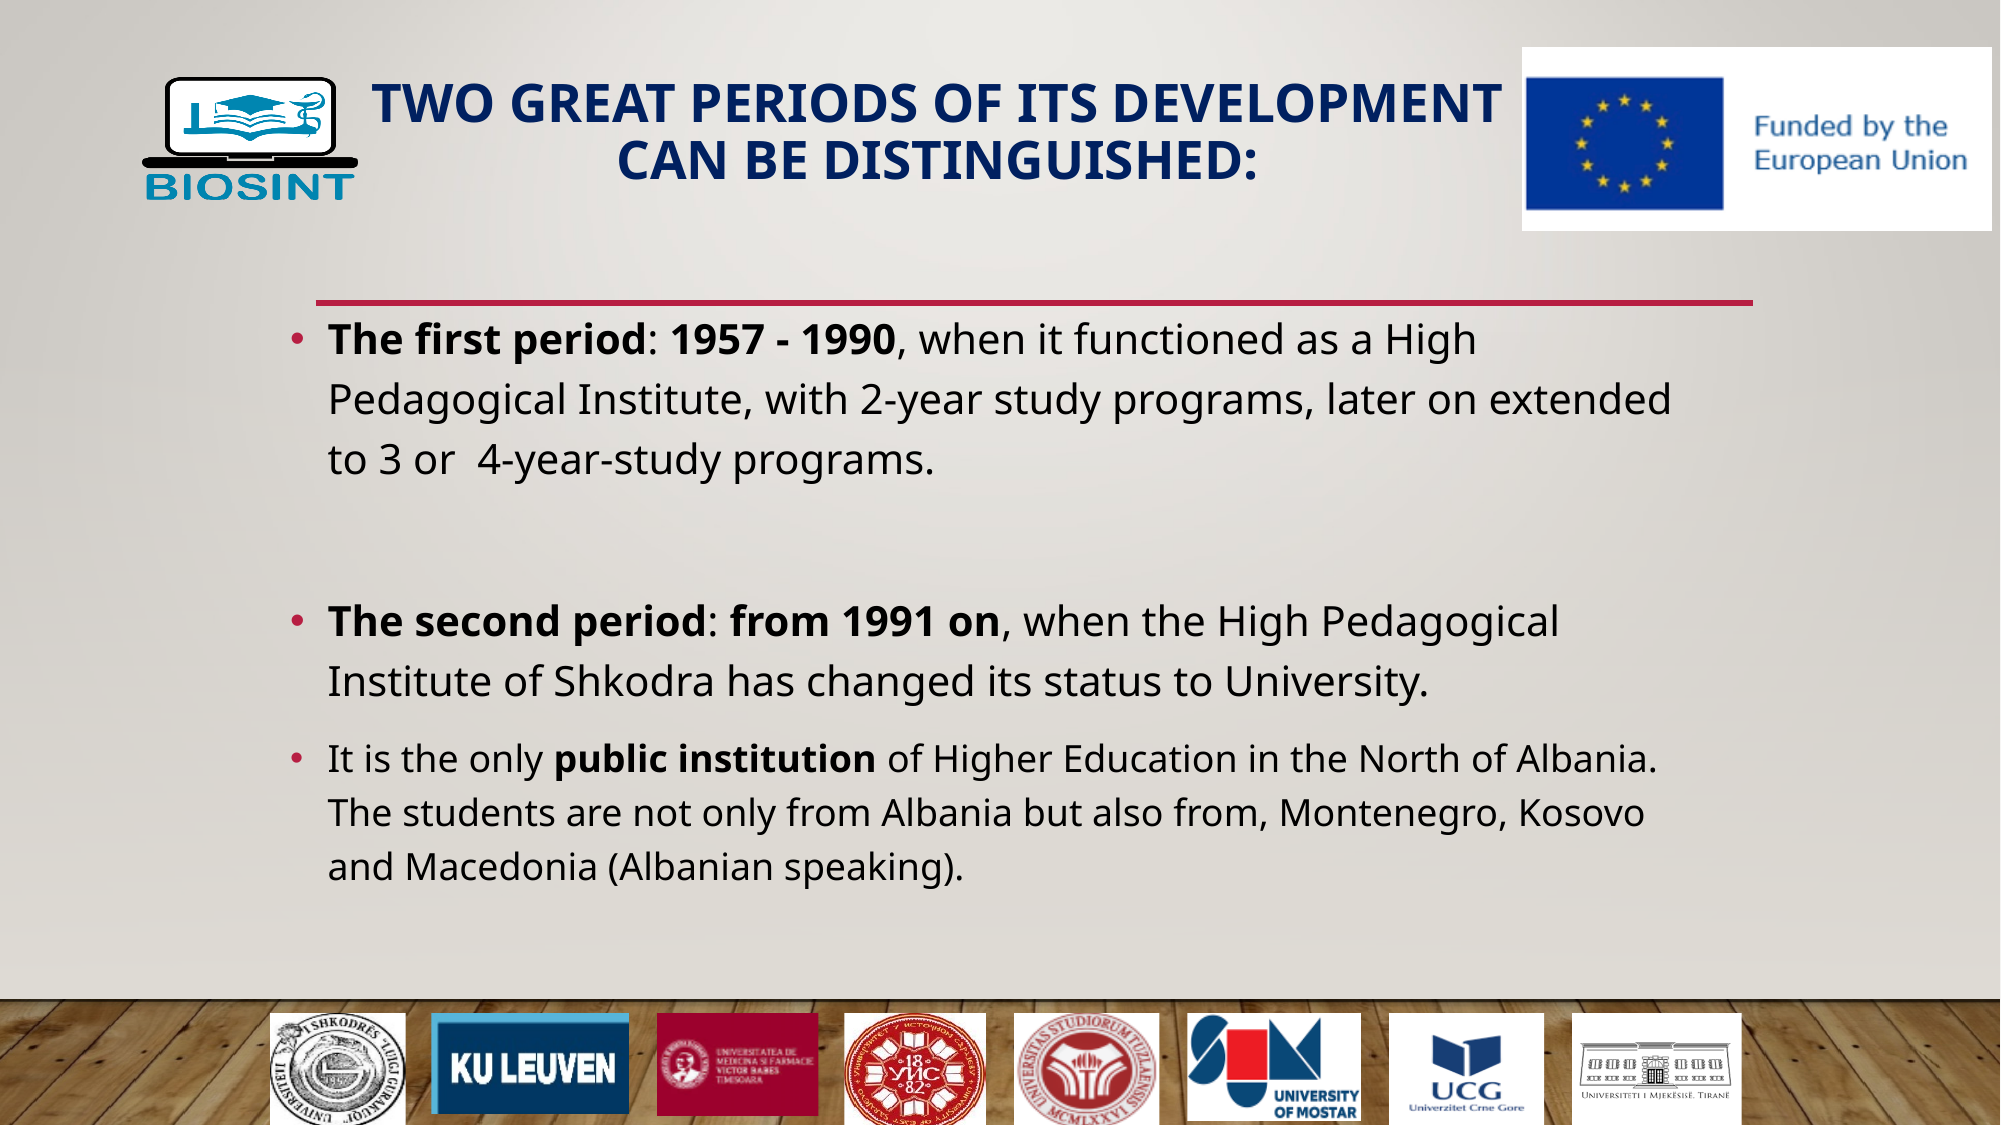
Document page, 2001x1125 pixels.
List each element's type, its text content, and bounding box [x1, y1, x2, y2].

list The first period: 1957 - 1990, when it functioned as a High Pedagogical Institute, with 2-year study programs, later on extended to 3 or 4-year-study programs. The second period: from 1991 on, when the High Pedagogical Institute of Shkodra has changed its status to University. It is the only public institution of Higher Education in the North of Albania. The students are not only from Albania but also from, Montenegro, Kosovo and Macedonia (Albanian speaking). [275, 224, 1713, 1012]
picture [0, 999, 2001, 1125]
picture [0, 0, 2001, 395]
title Two great periods of its development can be distinguished: [324, 12, 1550, 200]
